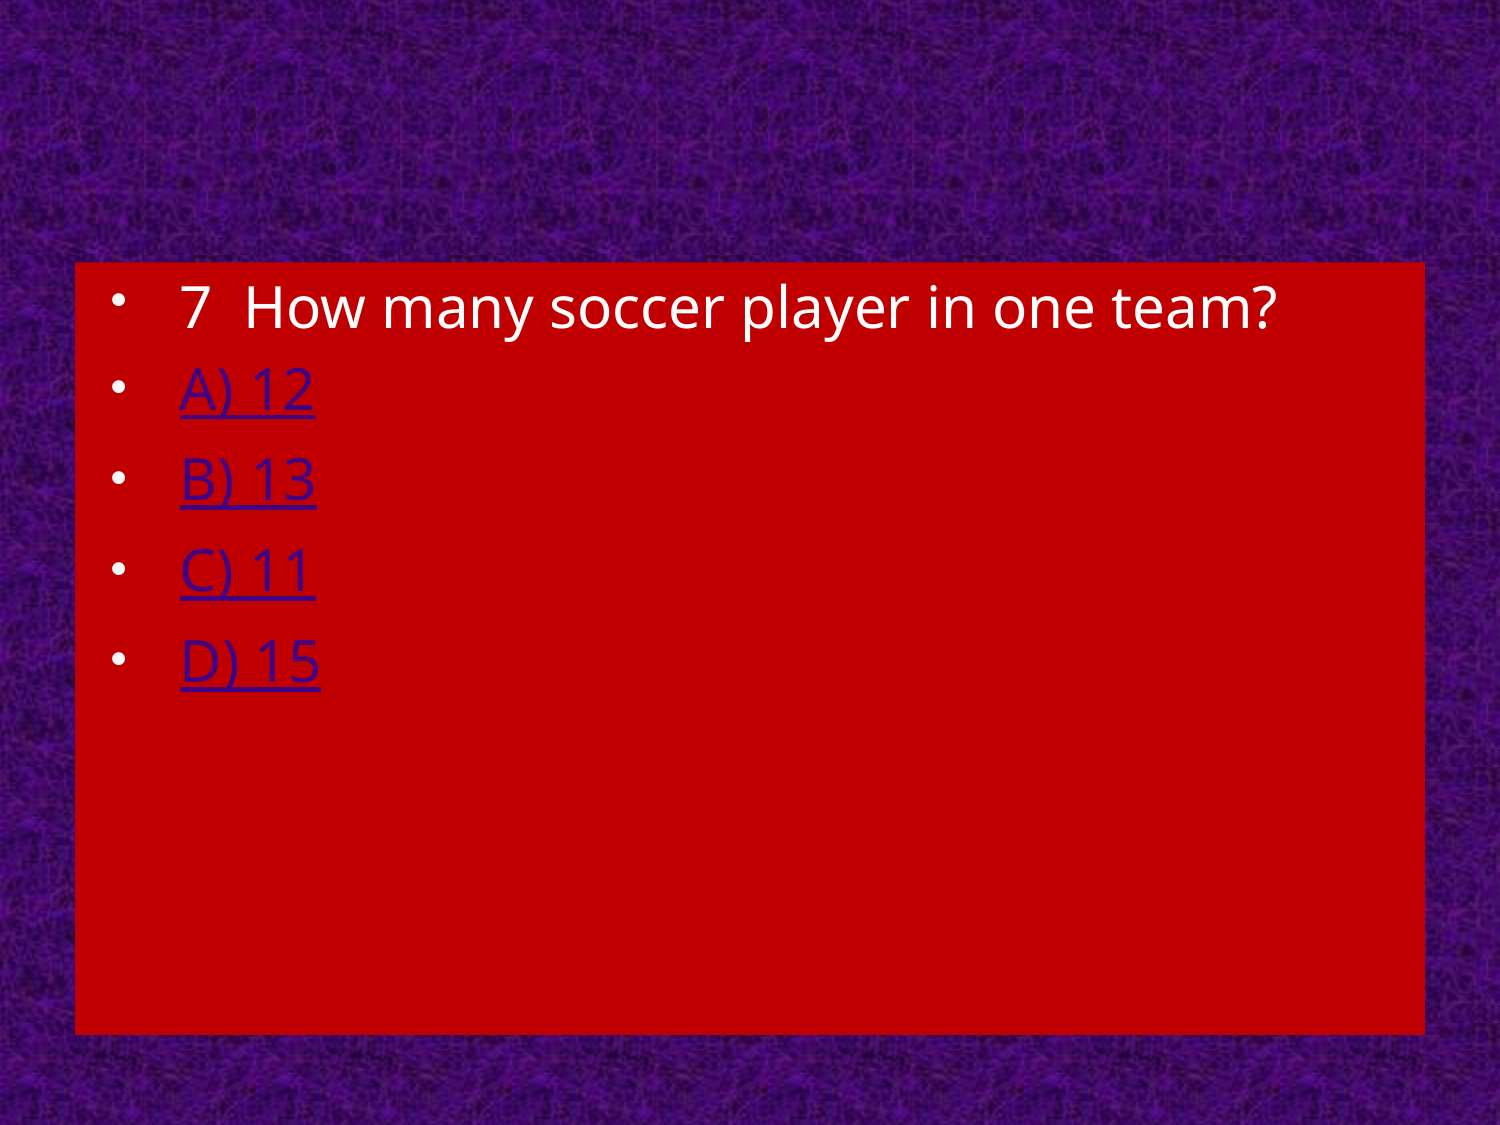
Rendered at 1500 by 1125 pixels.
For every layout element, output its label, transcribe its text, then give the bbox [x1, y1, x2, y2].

list 7 How many soccer player in one team? A) 12 B) 13 C) 11 D) 15 [75, 262, 1425, 1035]
picture [0, 0, 1500, 1125]
